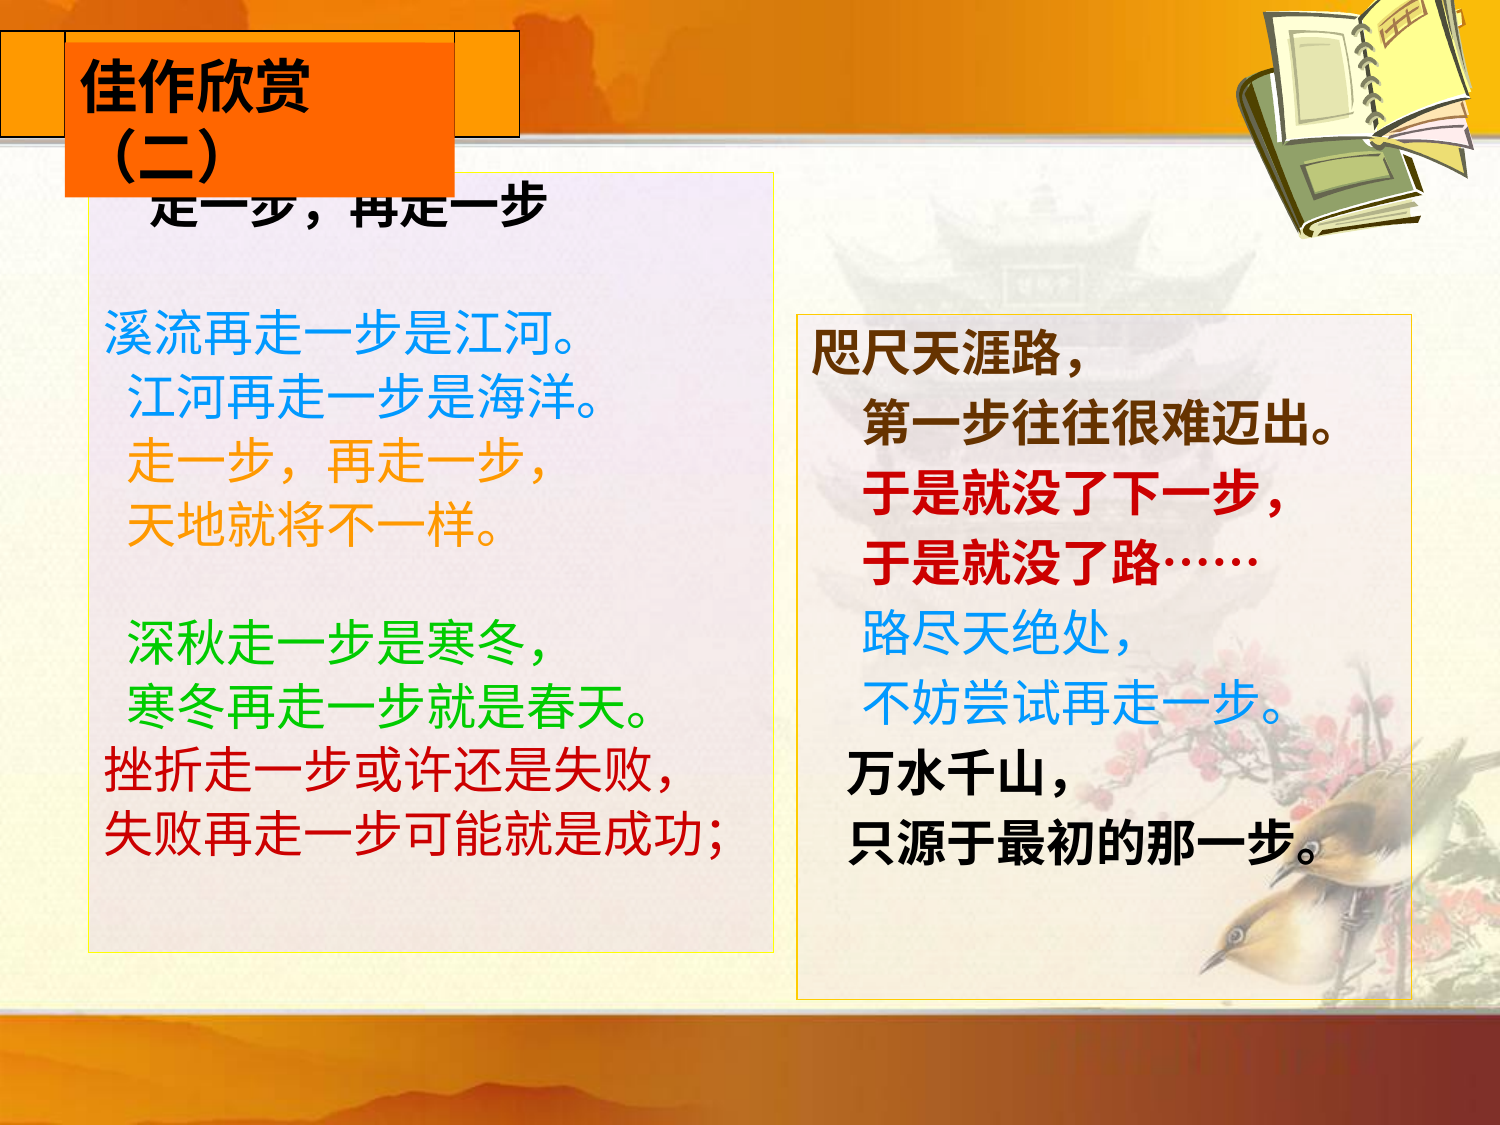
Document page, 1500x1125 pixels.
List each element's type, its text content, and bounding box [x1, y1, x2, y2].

list 走一步，再走一步 溪流再走一步是江河。 江河再走一步是海洋。 走一步，再走一步， 天地就将不一样。 深秋走一步是寒冬， 寒冬再走一步就是春天。 挫折走一步或许还是失败， 失败再走一步可能就是成功； [88, 172, 774, 953]
picture [0, 0, 1500, 1125]
text_box 预习检查 [0, 31, 520, 138]
text_box 佳作欣赏（二） [64, 42, 455, 198]
text_box 咫尺天涯路， 第一步往往很难迈出。 于是就没了下一步， 于是就没了路…… 路尽天绝处， 不妨尝试再走一步。 万水千山， 只源于最初的那一步。 [797, 314, 1412, 1000]
